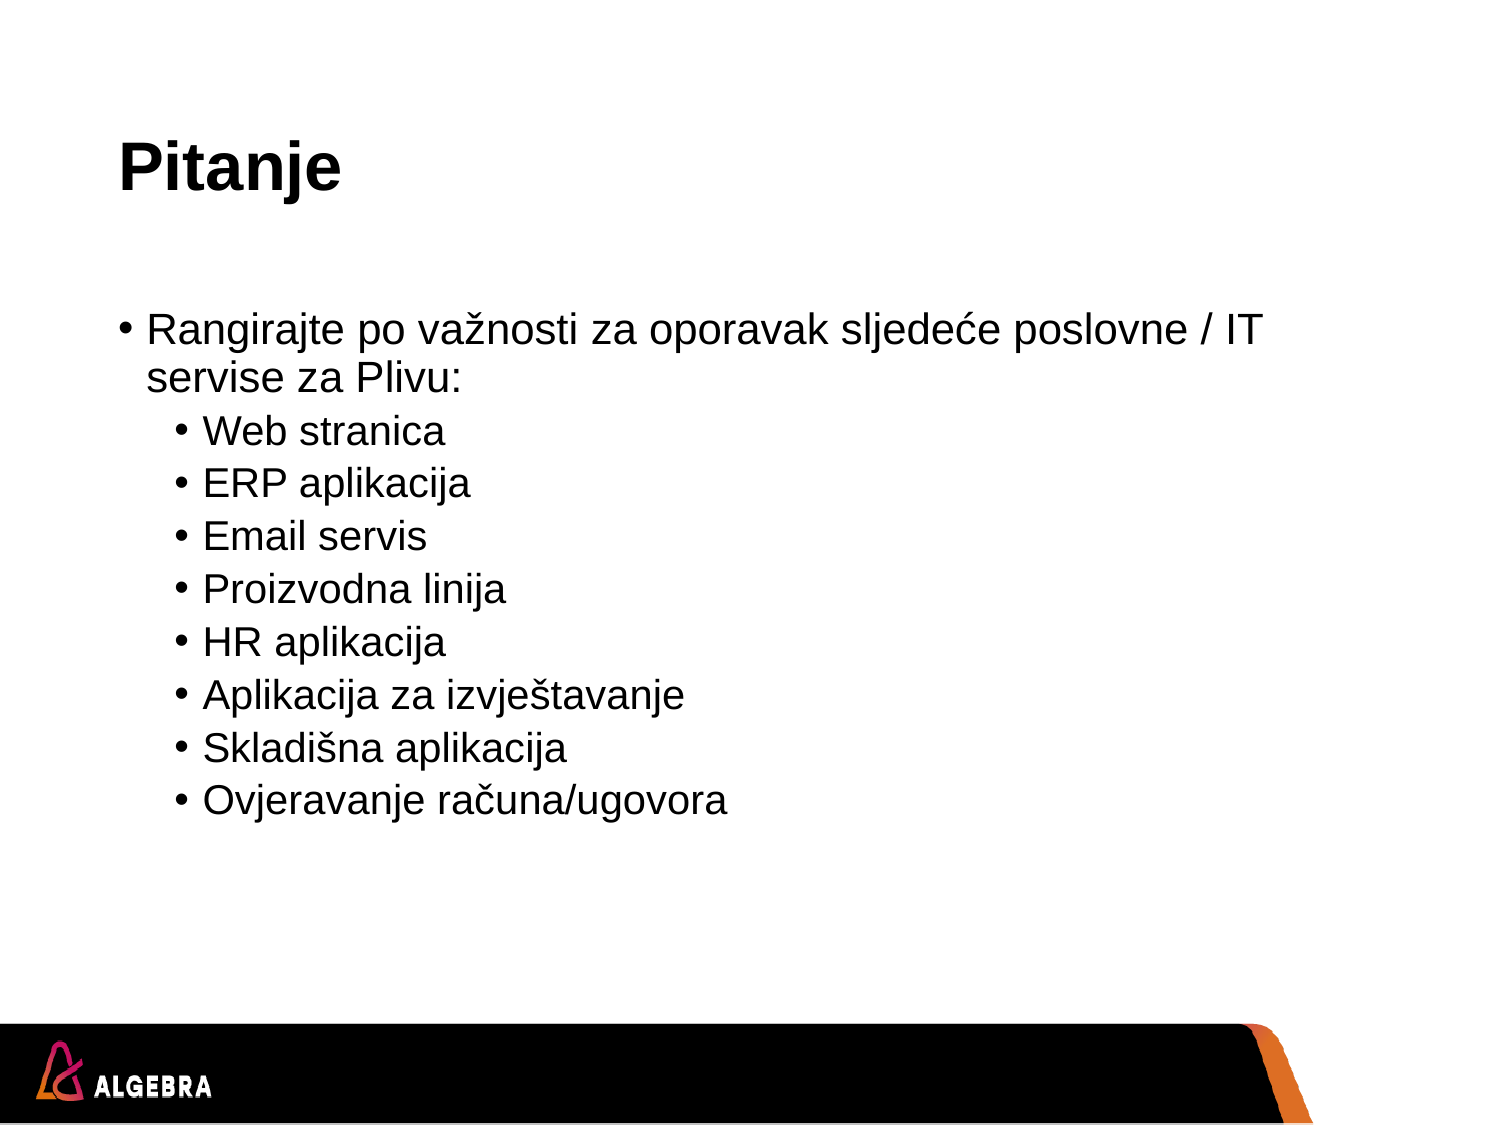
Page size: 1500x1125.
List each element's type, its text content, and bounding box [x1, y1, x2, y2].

picture [0, 1023, 1468, 1125]
list Rangirajte po važnosti za oporavak sljedeće poslovne / IT servise za Plivu: Web stranica ERP aplikacija Email servis Proizvodna linija HR aplikacija Aplikacija za izvještavanje Skladišna aplikacija Ovjeravanje računa/ugovora [103, 299, 1397, 1014]
title Pitanje [103, 59, 1397, 278]
